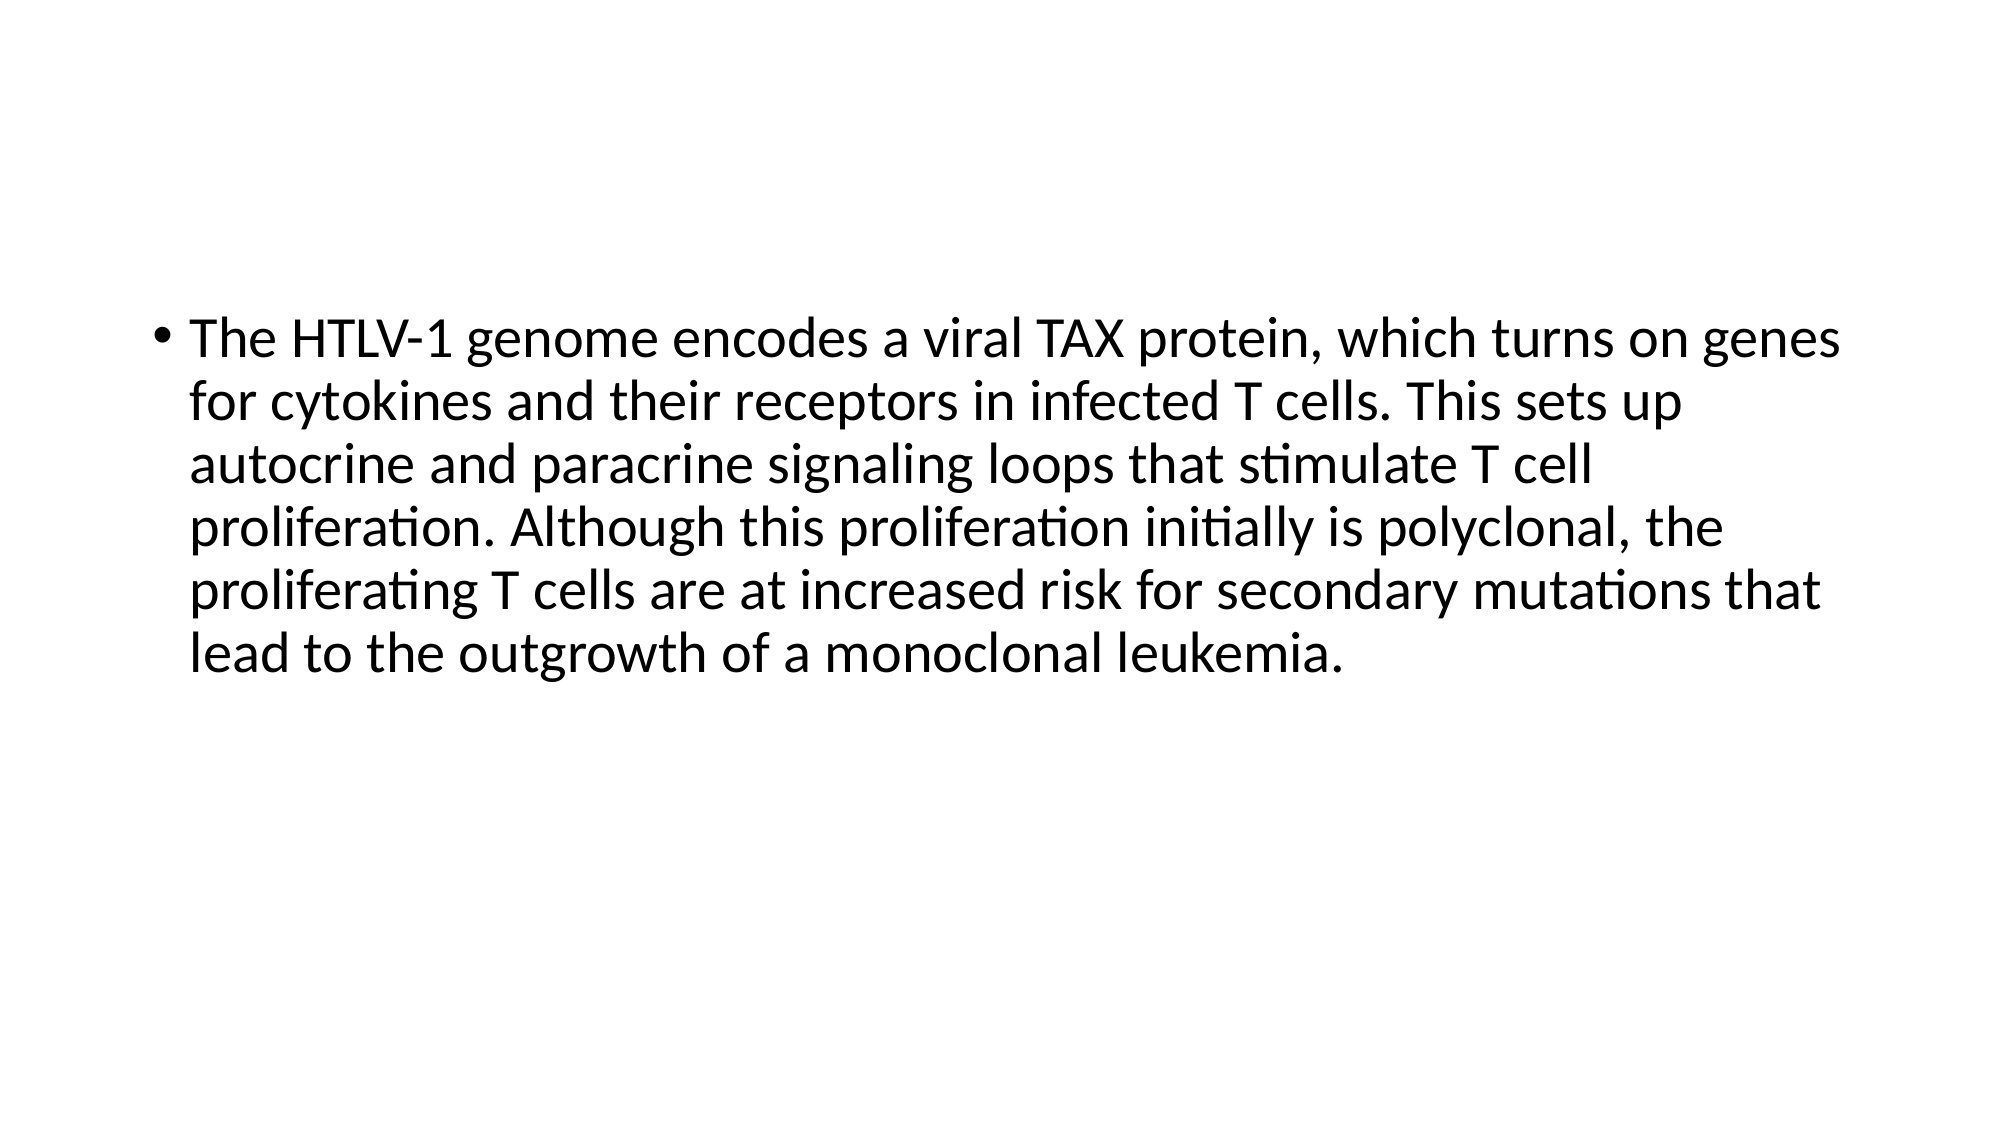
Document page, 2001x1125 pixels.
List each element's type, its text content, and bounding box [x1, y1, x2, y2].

list The HTLV-1 genome encodes a viral TAX protein, which turns on genes for cytokines and their receptors in infected T cells. This sets up autocrine and paracrine signaling loops that stimulate T cell proliferation. Although this proliferation initially is polyclonal, the proliferating T cells are at increased risk for secondary mutations that lead to the outgrowth of a monoclonal leukemia. [137, 299, 1863, 1014]
